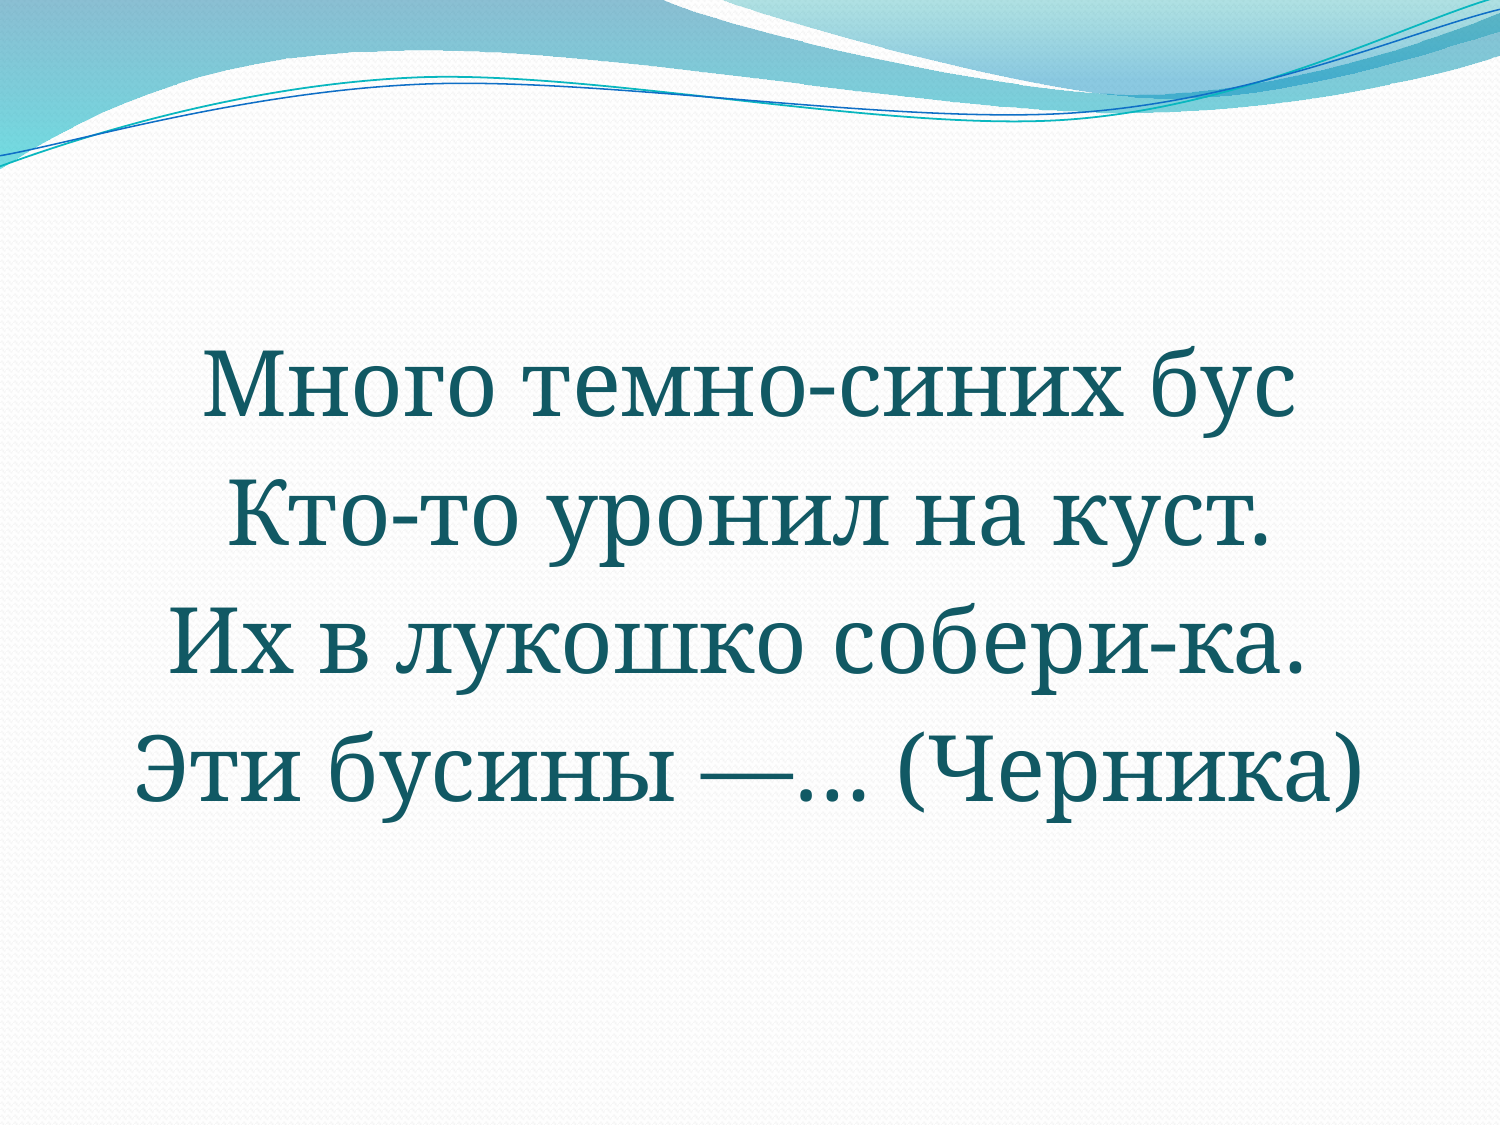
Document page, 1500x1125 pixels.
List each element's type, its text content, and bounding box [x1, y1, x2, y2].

list Много темно-синих бус Кто-то уронил на куст. Их в лукошко собери-ка. Эти бусины —… (Черника) [75, 317, 1425, 1038]
